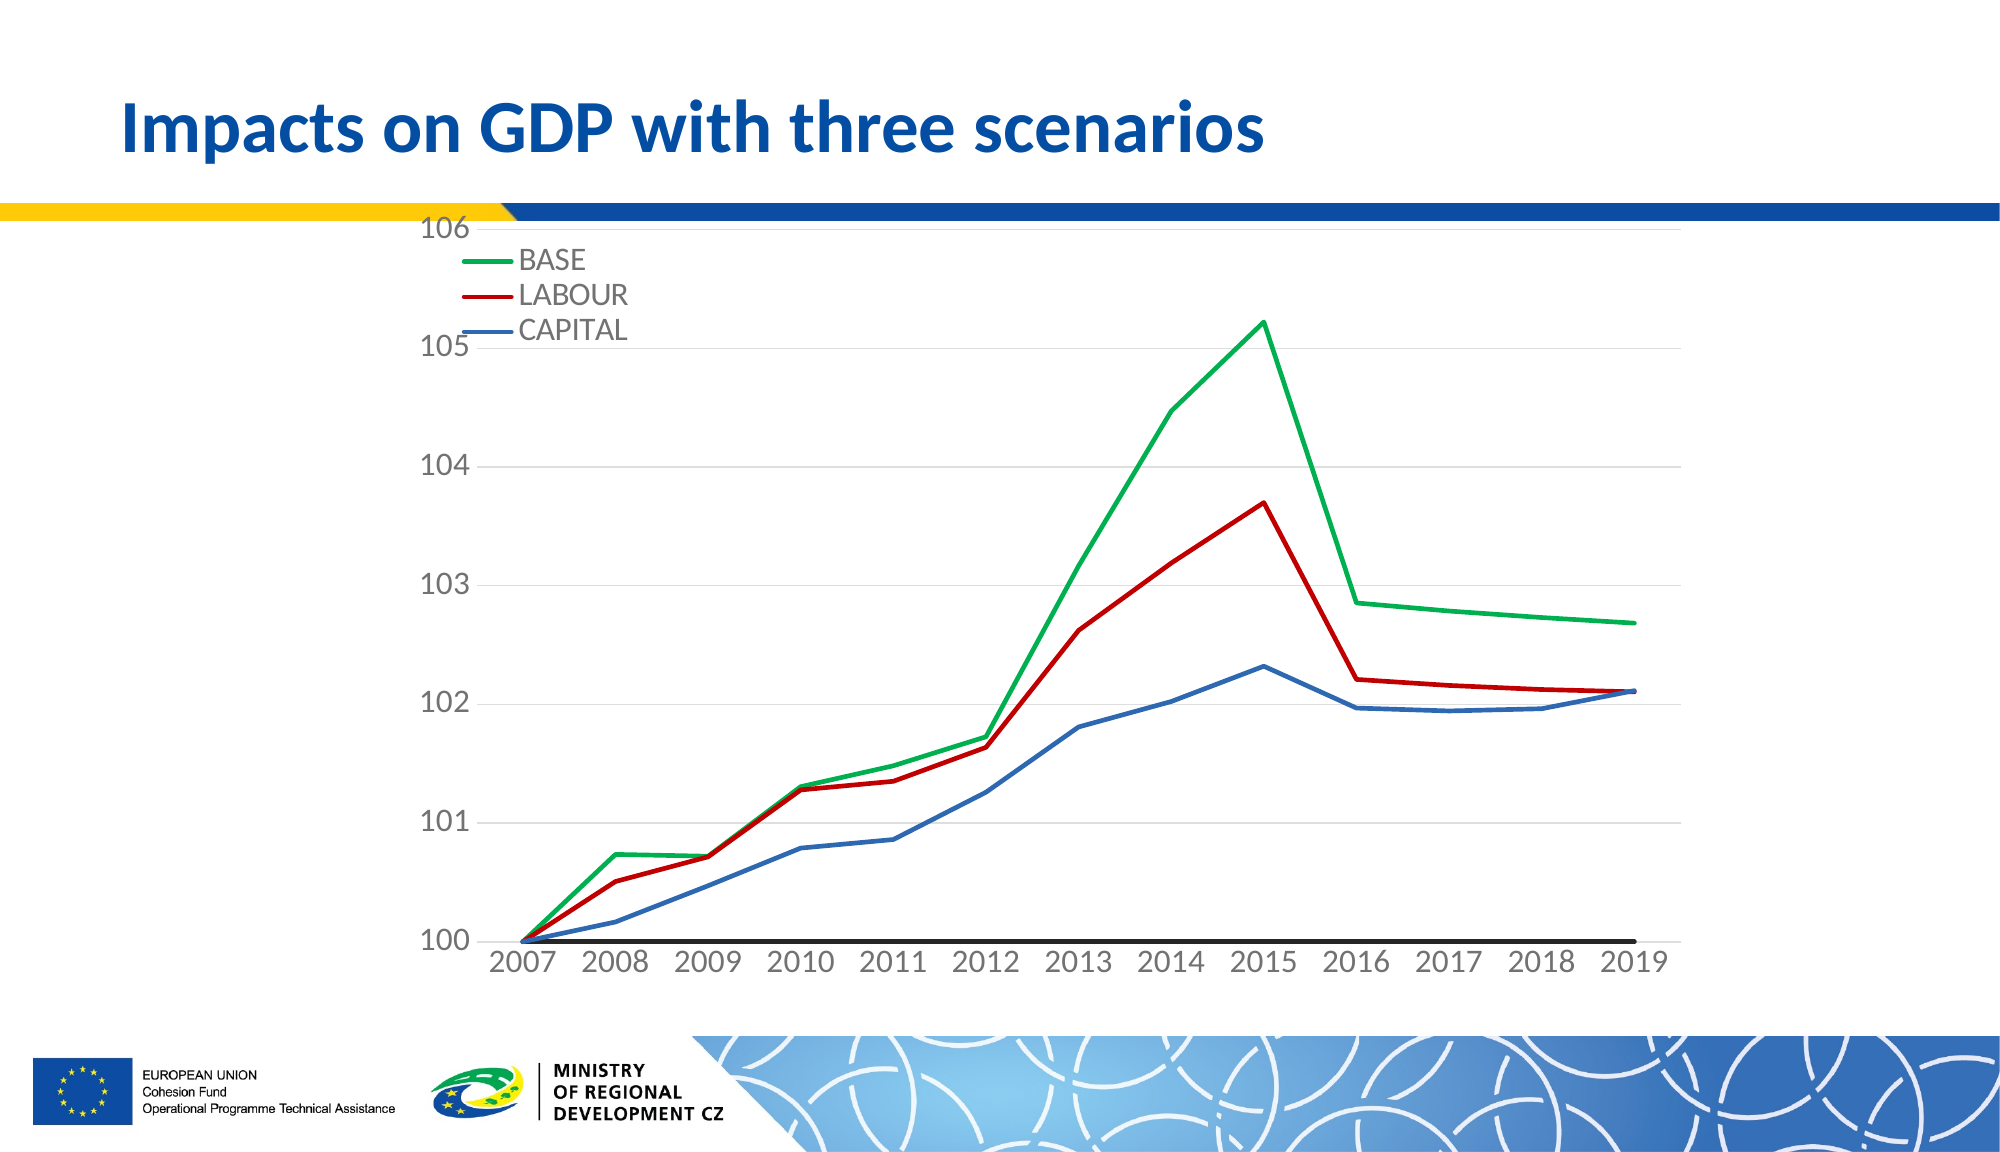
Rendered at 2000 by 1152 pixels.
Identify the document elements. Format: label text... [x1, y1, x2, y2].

picture [0, 203, 2000, 221]
picture [0, 1036, 2000, 1152]
title Impacts on GDP with three scenarios [99, 46, 1900, 198]
chart [373, 213, 1751, 1030]
